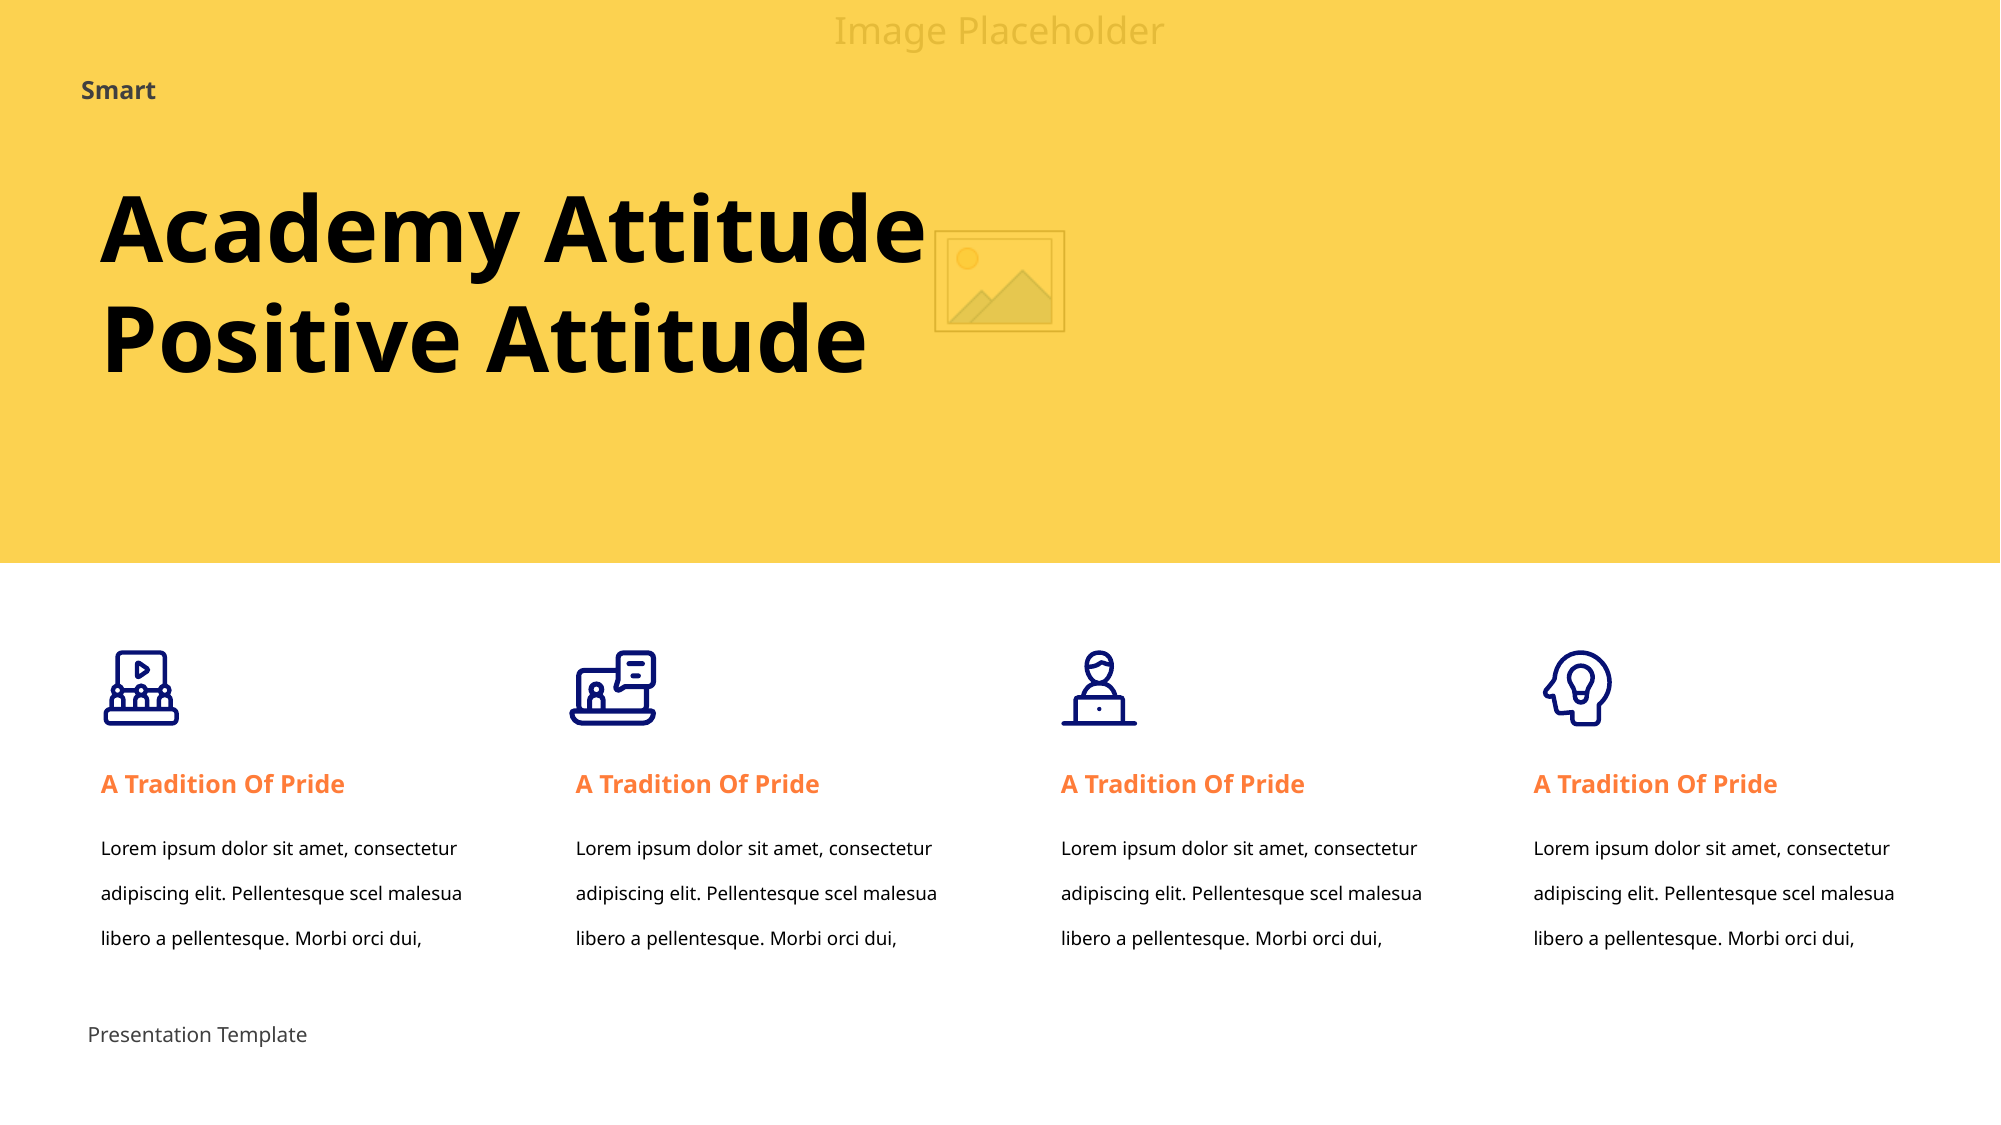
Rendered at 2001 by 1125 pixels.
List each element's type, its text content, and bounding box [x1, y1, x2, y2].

text_box Lorem ipsum dolor sit amet, consectetur adipiscing elit. Pellentesque scel malesua libero a pellentesque. Morbi orci dui, [1518, 806, 1911, 957]
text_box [569, 650, 657, 726]
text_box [1542, 650, 1612, 727]
text_box A Tradition Of Pride [1046, 761, 1337, 806]
picture [0, 0, 2000, 563]
text_box A Tradition Of Pride [560, 761, 852, 806]
text_box A Tradition Of Pride [85, 761, 377, 806]
text_box Lorem ipsum dolor sit amet, consectetur adipiscing elit. Pellentesque scel malesua libero a pellentesque. Morbi orci dui, [1046, 806, 1439, 957]
text_box Presentation Template [72, 1014, 323, 1055]
text_box A Tradition Of Pride [1518, 761, 1809, 806]
text_box Lorem ipsum dolor sit amet, consectetur adipiscing elit. Pellentesque scel malesua libero a pellentesque. Morbi orci dui, [561, 806, 954, 957]
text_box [1061, 650, 1138, 726]
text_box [103, 650, 179, 726]
text_box Lorem ipsum dolor sit amet, consectetur adipiscing elit. Pellentesque scel malesua libero a pellentesque. Morbi orci dui, [86, 806, 479, 957]
